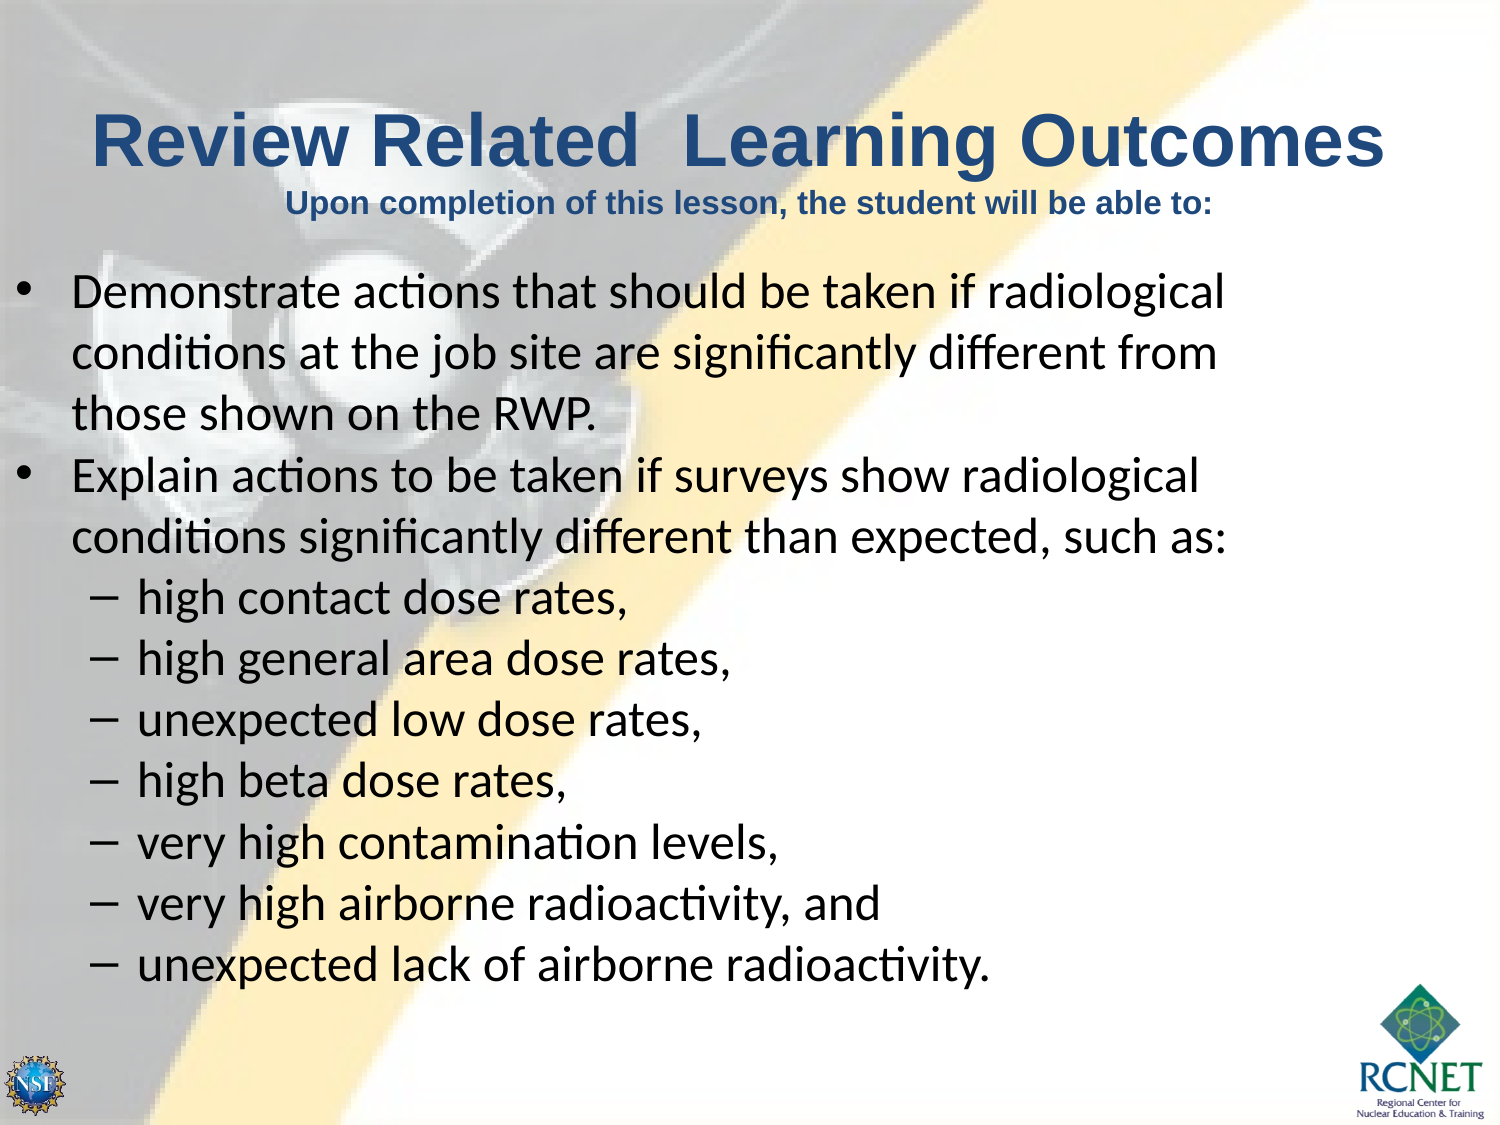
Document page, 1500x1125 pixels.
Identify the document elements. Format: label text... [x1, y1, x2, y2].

picture [0, 1056, 75, 1116]
list Demonstrate actions that should be taken if radiological conditions at the job site are significantly different from those shown on the RWP. Explain actions to be taken if surveys show radiological conditions significantly different than expected, such as: high contact dose rates, high general area dose rates, unexpected low dose rates, high beta dose rates, very high contamination levels, very high airborne radioactivity, and unexpected lack of airborne radioactivity. [0, 249, 1350, 1038]
text_box Review Related Learning Outcomes Upon completion of this lesson, the student will be able to: [68, 62, 1432, 250]
picture [1332, 977, 1500, 1125]
